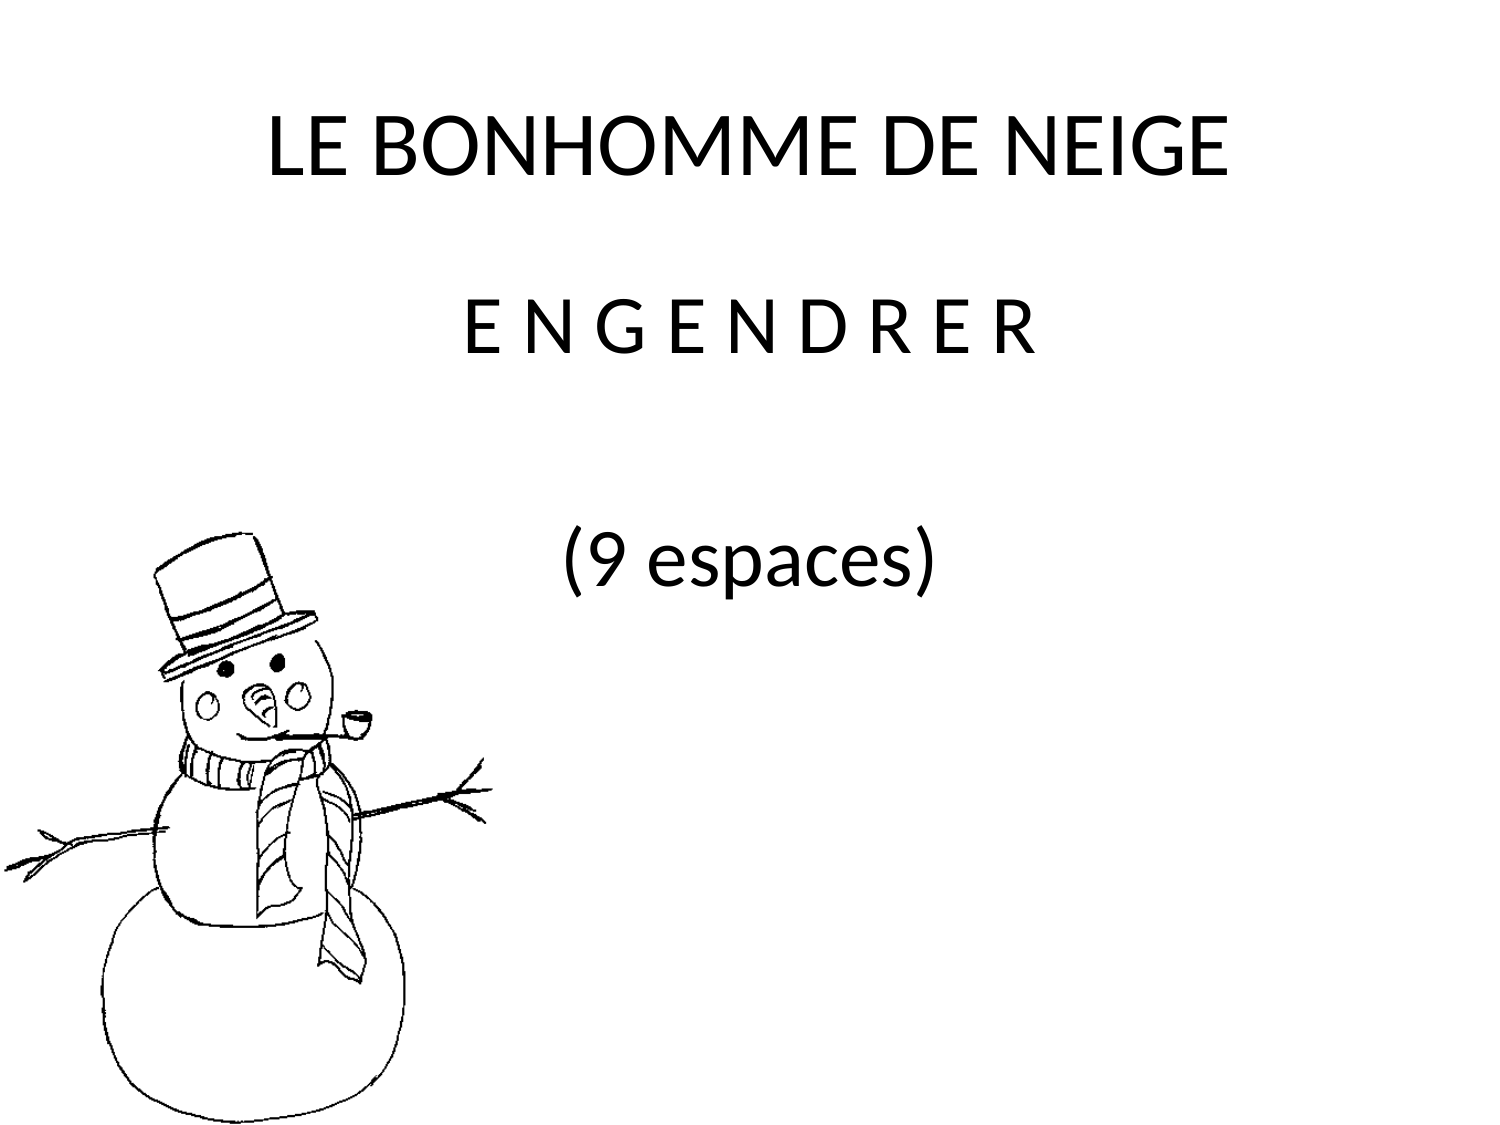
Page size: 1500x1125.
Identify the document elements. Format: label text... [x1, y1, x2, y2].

picture [0, 524, 496, 1125]
list E N G E N D R E R (9 espaces) [75, 262, 1425, 1005]
title LE BONHOMME DE NEIGE [75, 45, 1425, 233]
